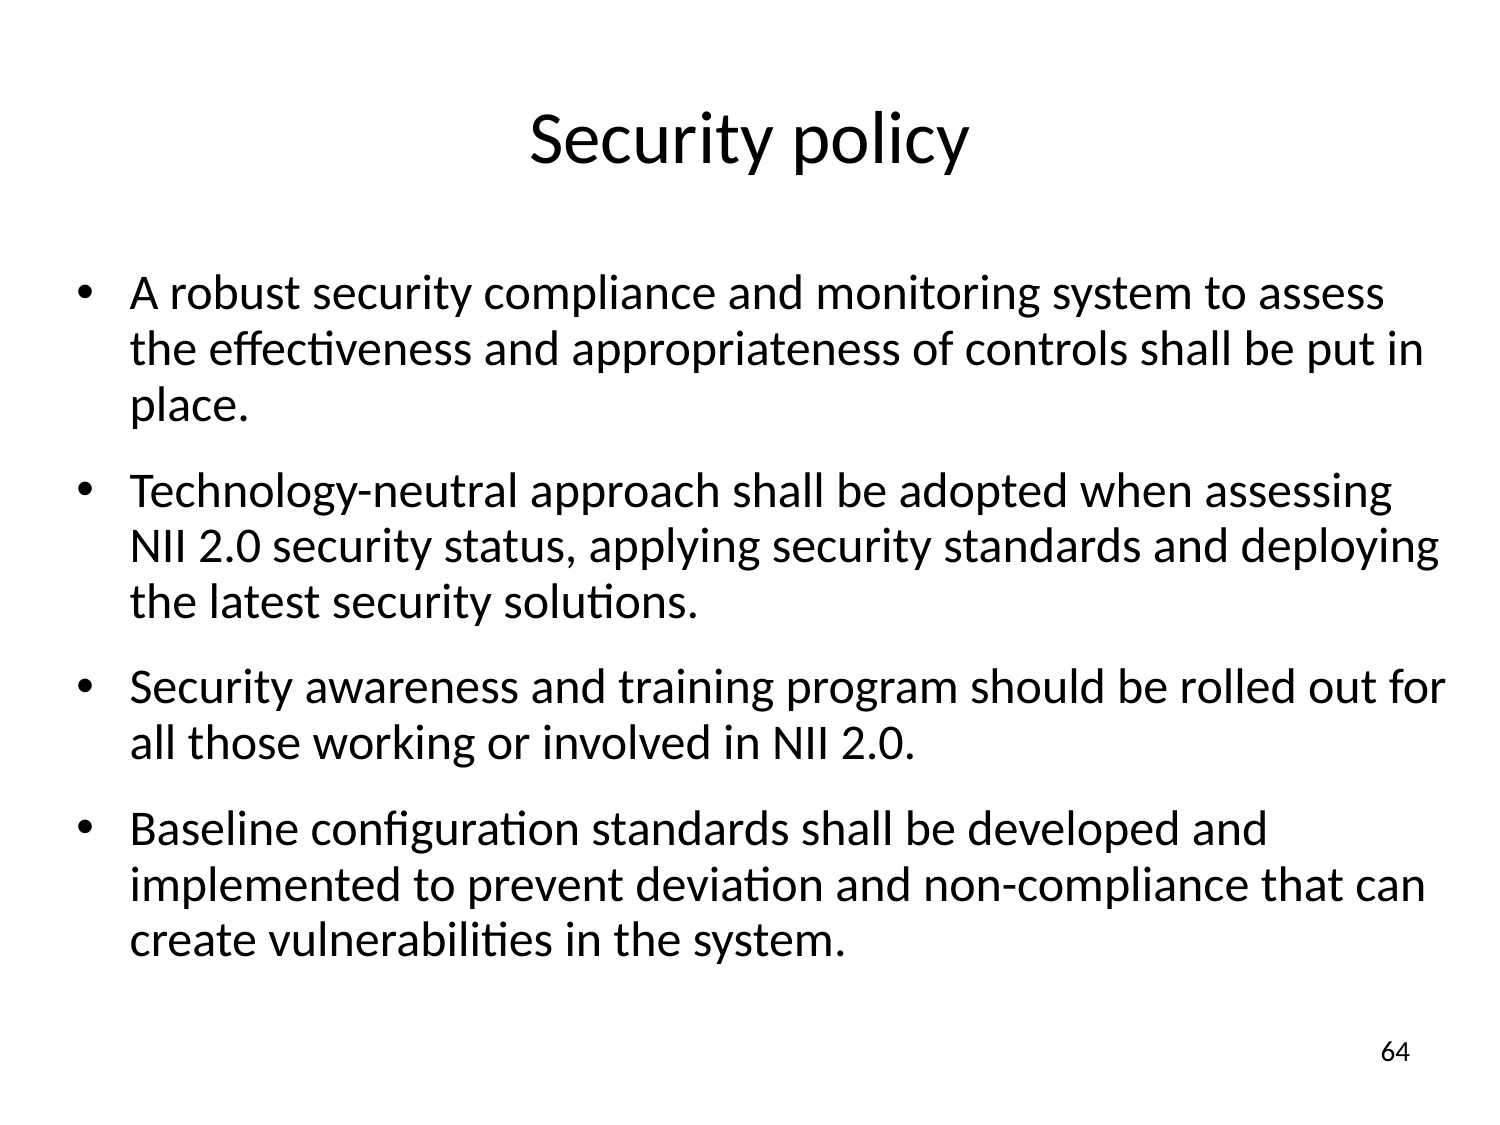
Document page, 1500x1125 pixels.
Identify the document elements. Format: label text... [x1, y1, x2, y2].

text_box 64 [1074, 1024, 1425, 1103]
title Security policy [75, 45, 1425, 233]
text_box A robust security compliance and monitoring system to assess the effectiveness and appropriateness of controls shall be put in place. Technology-neutral approach shall be adopted when assessing NII 2.0 security status, applying security standards and deploying the latest security solutions. Security awareness and training program should be rolled out for all those working or involved in NII 2.0. Baseline configuration standards shall be developed and implemented to prevent deviation and non-compliance that can create vulnerabilities in the system. [59, 260, 1453, 981]
